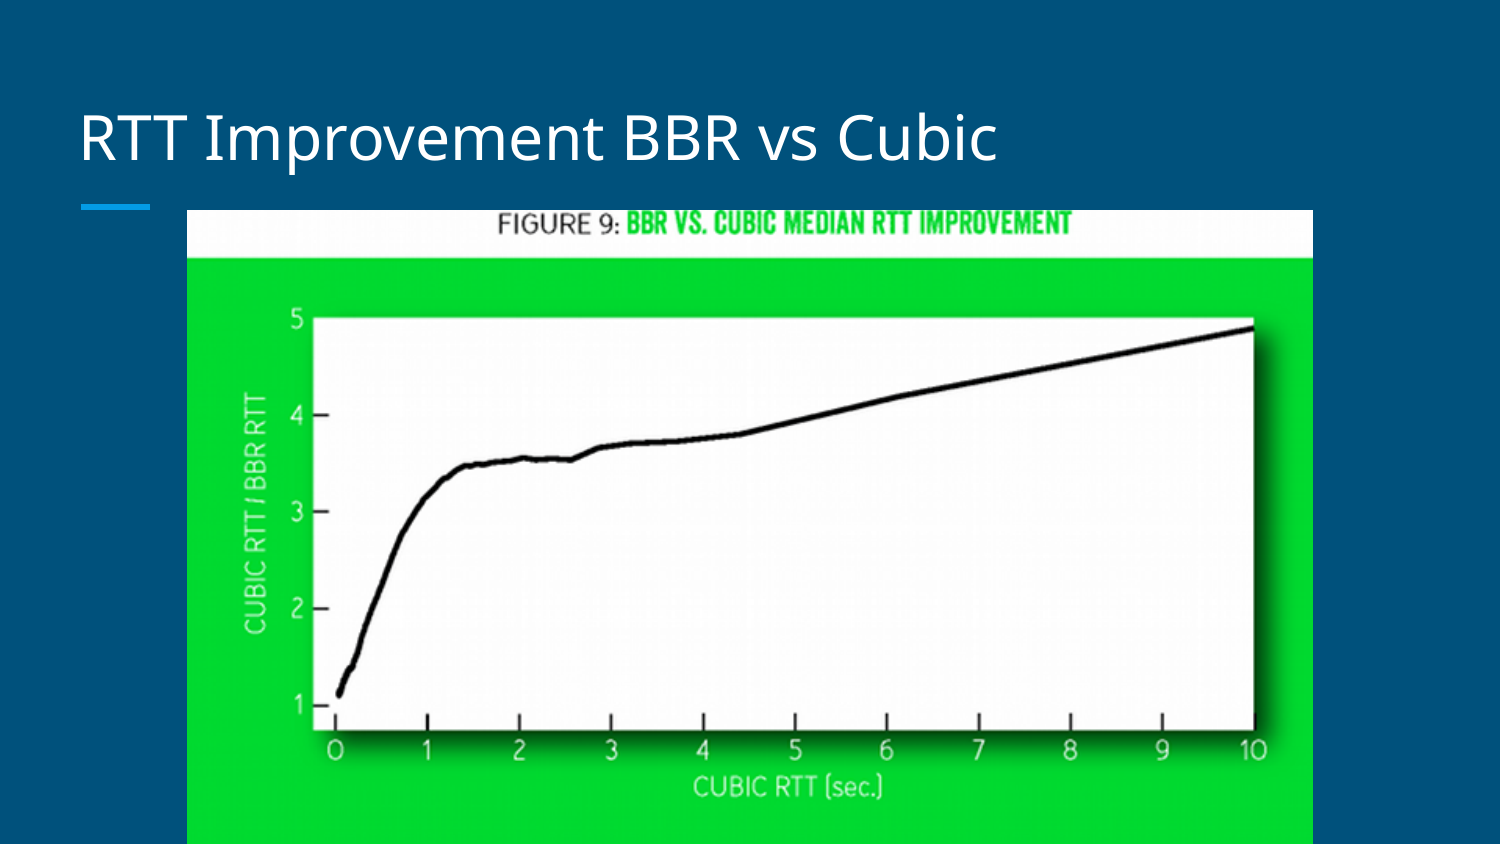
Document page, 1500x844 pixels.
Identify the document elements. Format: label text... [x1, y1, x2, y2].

title RTT Improvement BBR vs Cubic [63, 75, 1437, 188]
picture [188, 211, 1312, 844]
